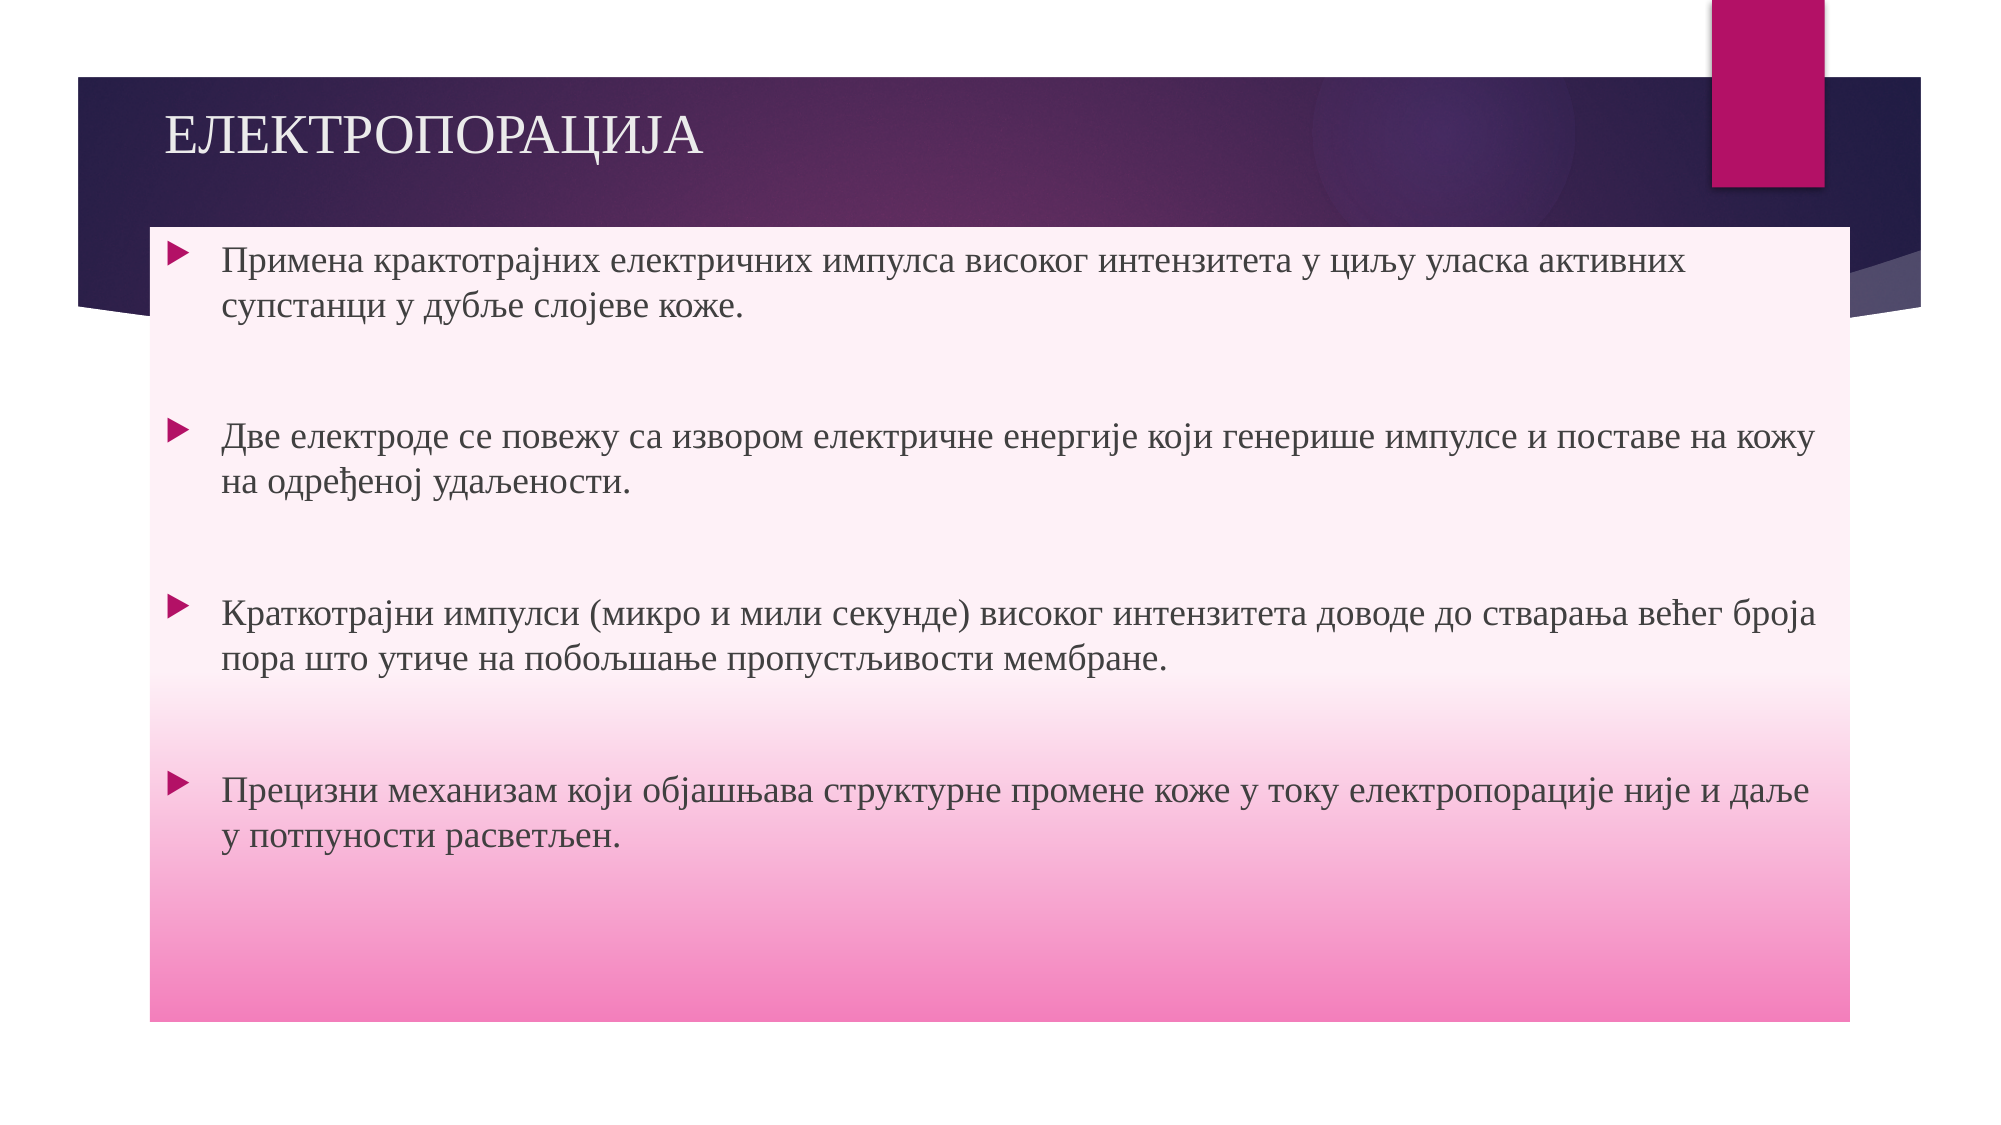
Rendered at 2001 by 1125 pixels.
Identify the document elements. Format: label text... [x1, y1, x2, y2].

title ЕЛЕКТРОПОРАЦИЈА [149, 0, 1851, 262]
list Примена крактотрајних електричних импулса високог интензитета у циљу уласка активних супстанци у дубље слојеве коже. Две електроде се повежу са извором електричне енергије који генерише импулсе и поставе на кожу на одређеној удаљености. Краткотрајни импулси (микро и мили секунде) високог интензитета доводе до стварања већег броја пора што утиче на побољшање пропустљивости мембране. Прецизни механизам који објашњава структурне промене коже у току електропорације није и даље у потпуности расветљен. [149, 227, 1850, 1022]
